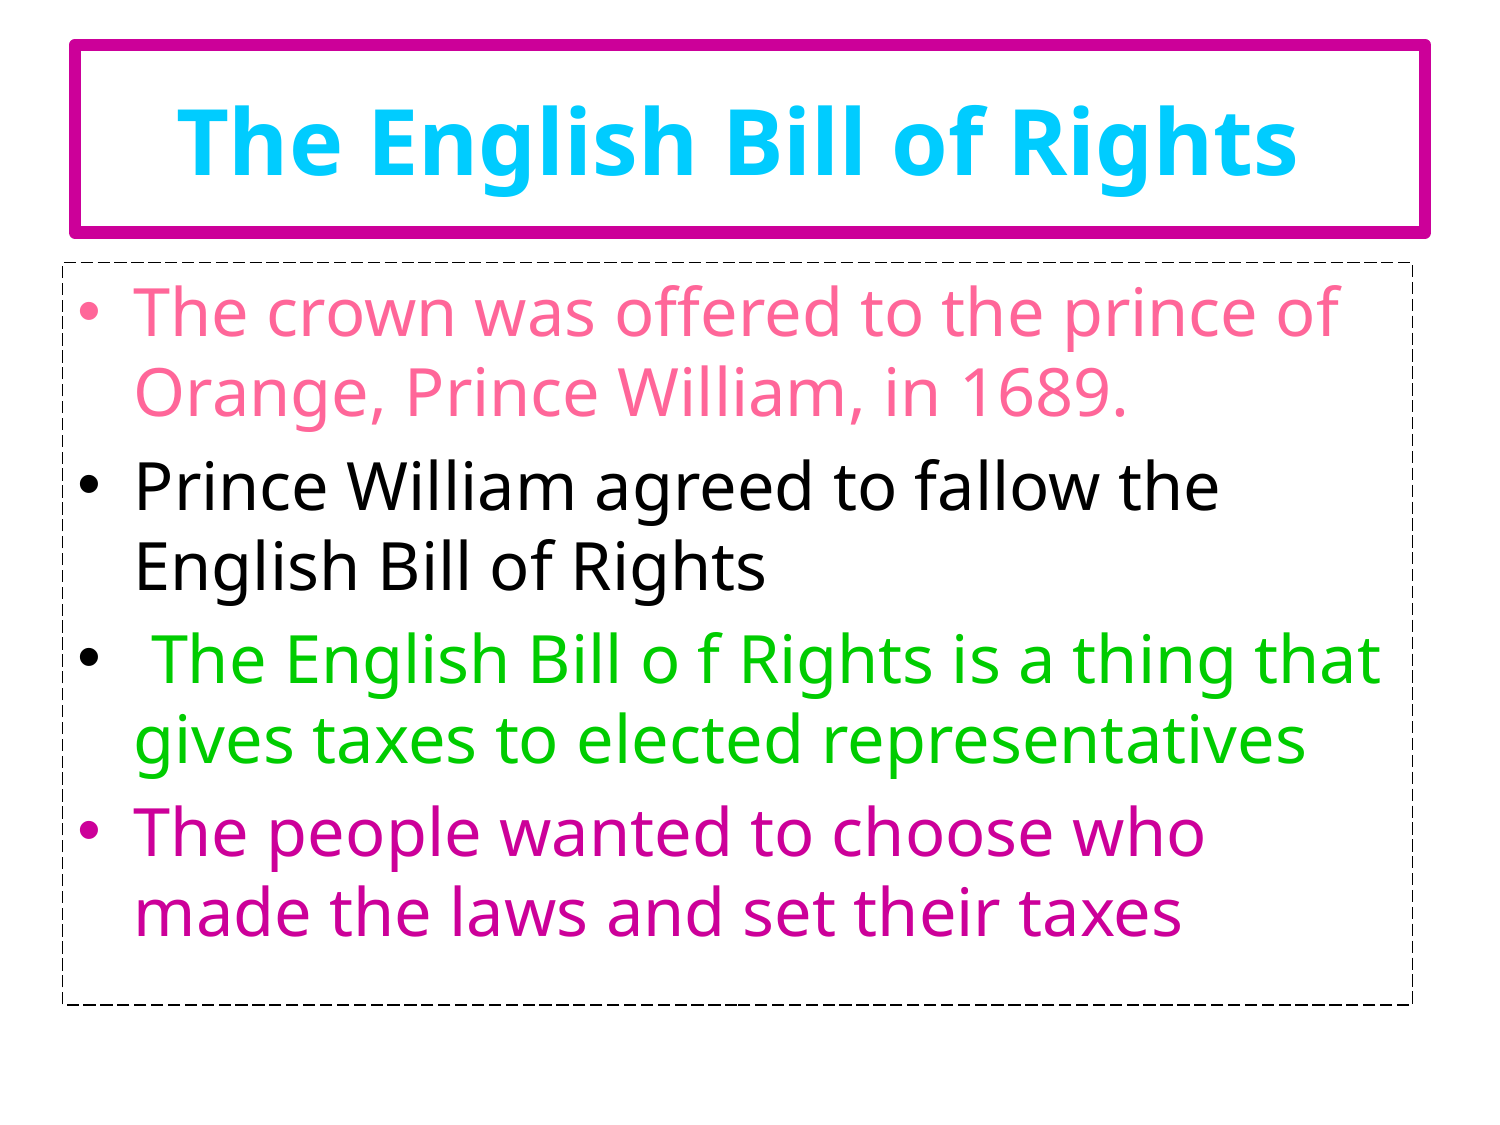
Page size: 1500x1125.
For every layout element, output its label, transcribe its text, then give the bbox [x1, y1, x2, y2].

list The crown was offered to the prince of Orange, Prince William, in 1689. Prince William agreed to fallow the English Bill of Rights The English Bill o f Rights is a thing that gives taxes to elected representatives The people wanted to choose who made the laws and set their taxes [62, 262, 1413, 1005]
title The English Bill of Rights [75, 45, 1425, 233]
